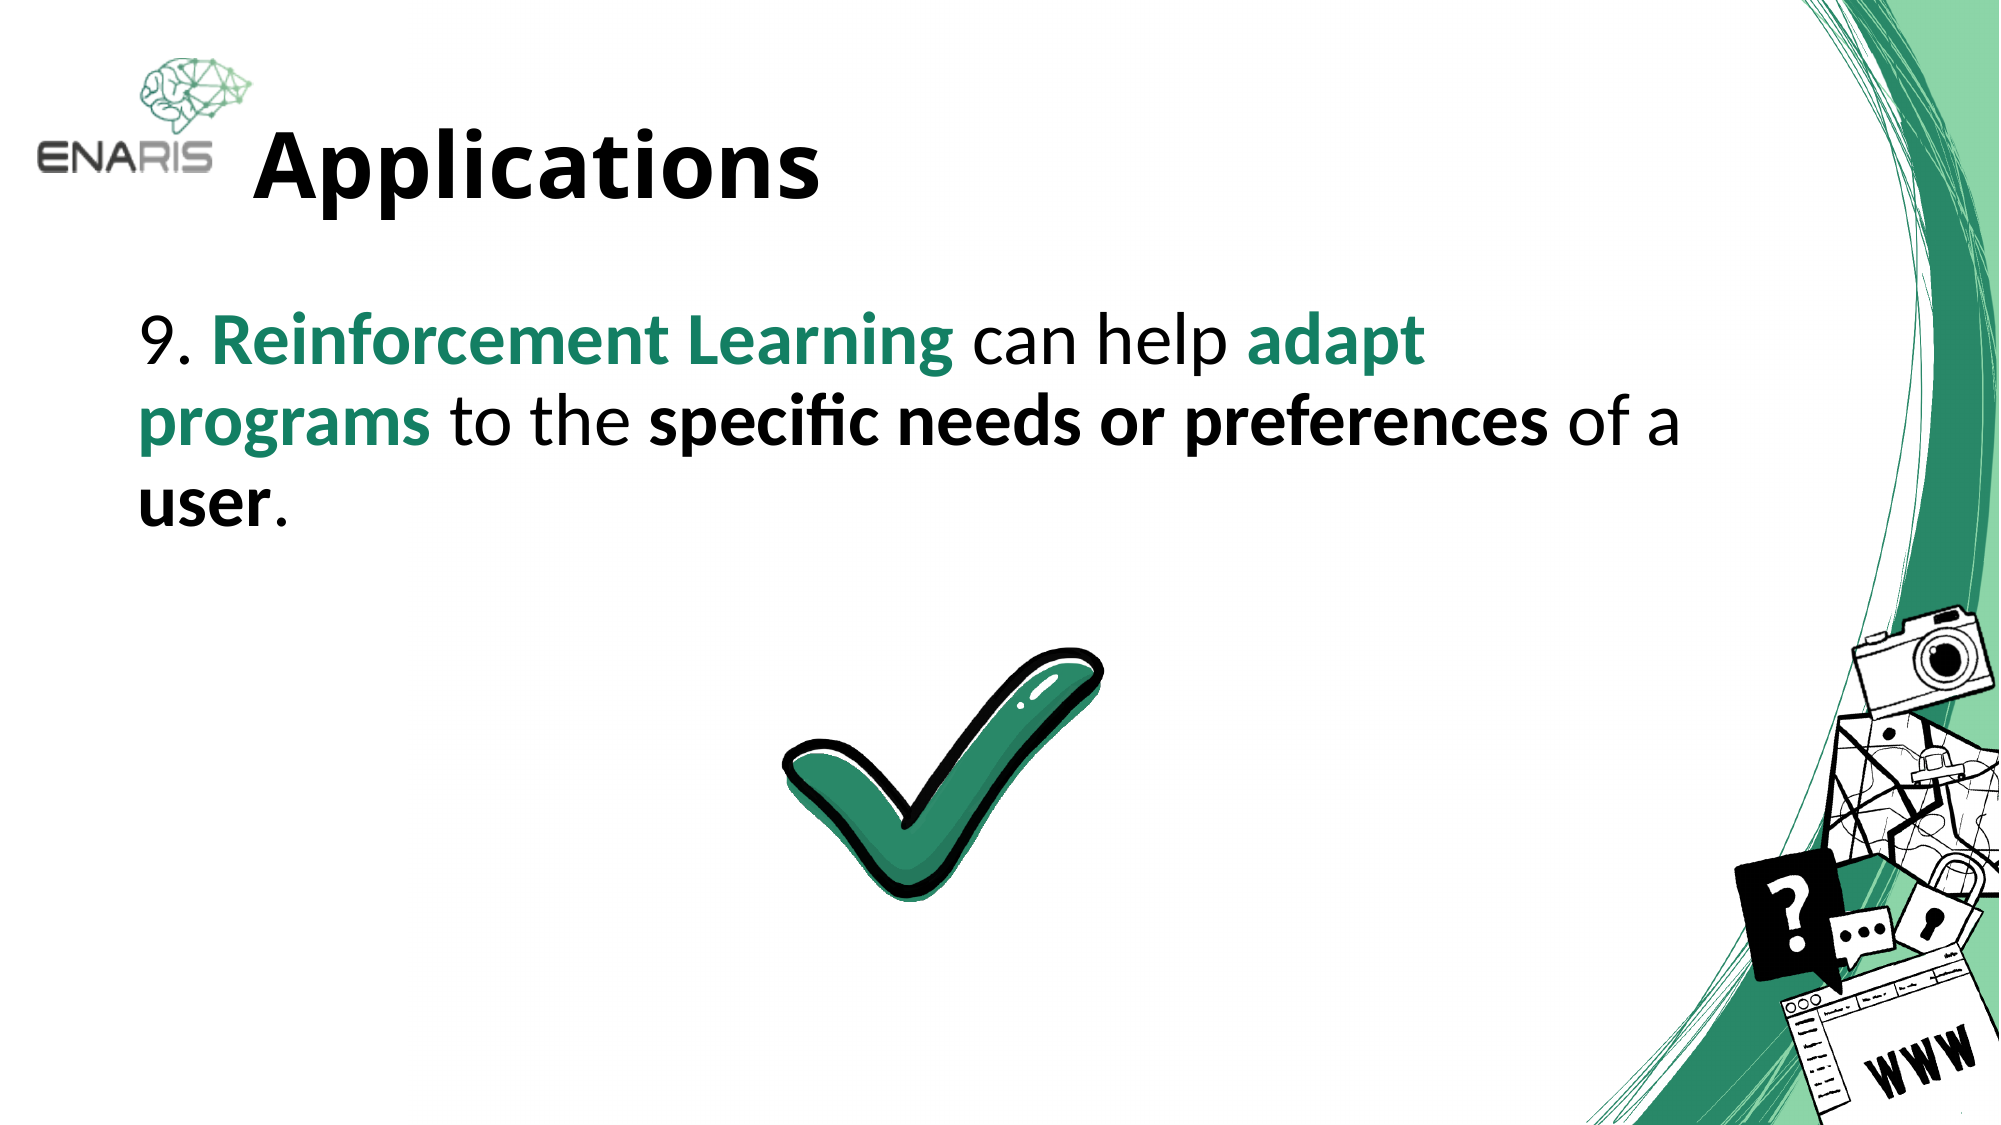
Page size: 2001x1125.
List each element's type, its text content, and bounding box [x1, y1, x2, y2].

list 9. Reinforcement Learning can help adapt programs to the specific needs or preferences of a user. [137, 299, 1728, 1014]
title Applications [253, 59, 1863, 278]
picture [37, 58, 254, 173]
picture [408, 0, 1999, 1125]
